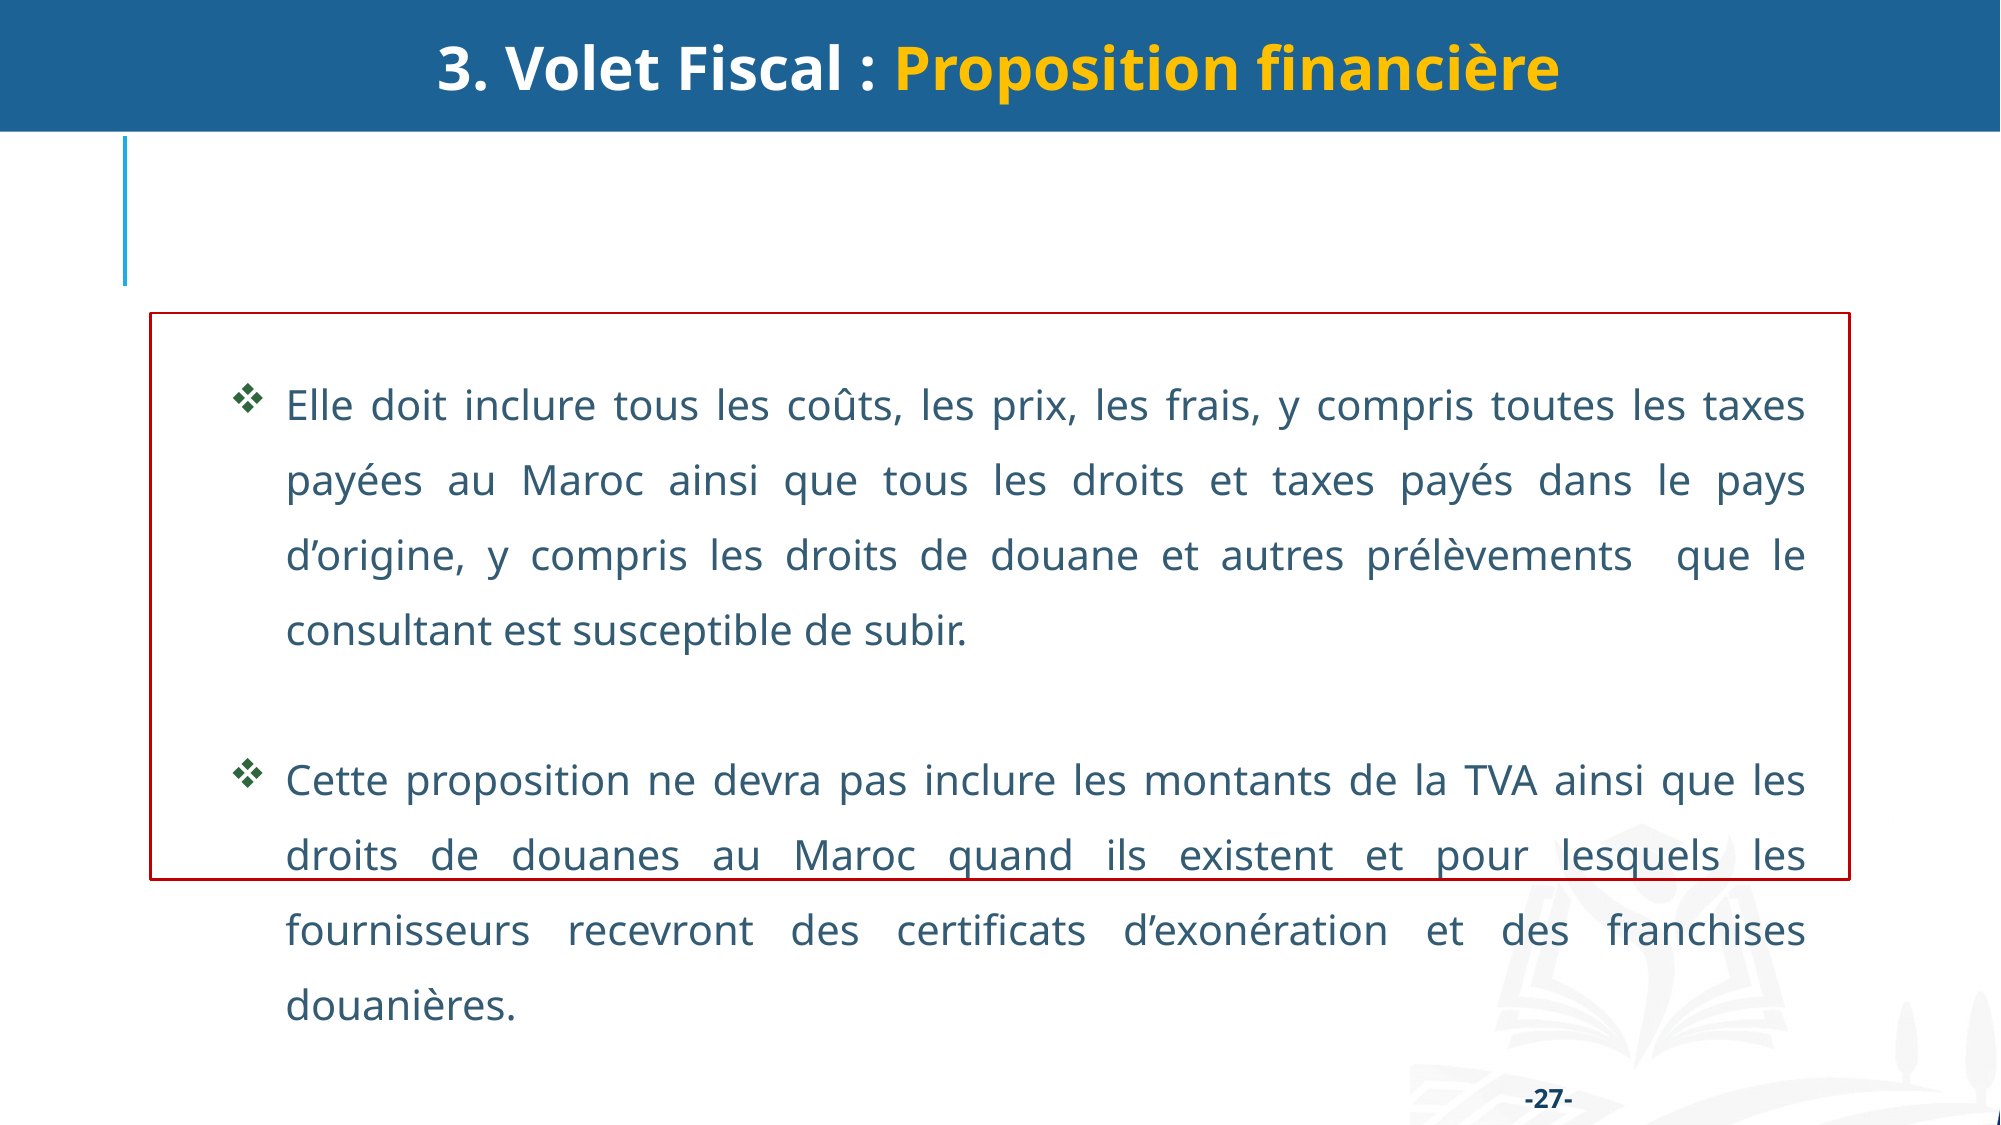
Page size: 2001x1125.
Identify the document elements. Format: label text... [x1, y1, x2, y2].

picture [1409, 759, 2000, 1125]
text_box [150, 312, 1850, 892]
text_box 3. Volet Fiscal : Proposition financière [0, 0, 2000, 133]
